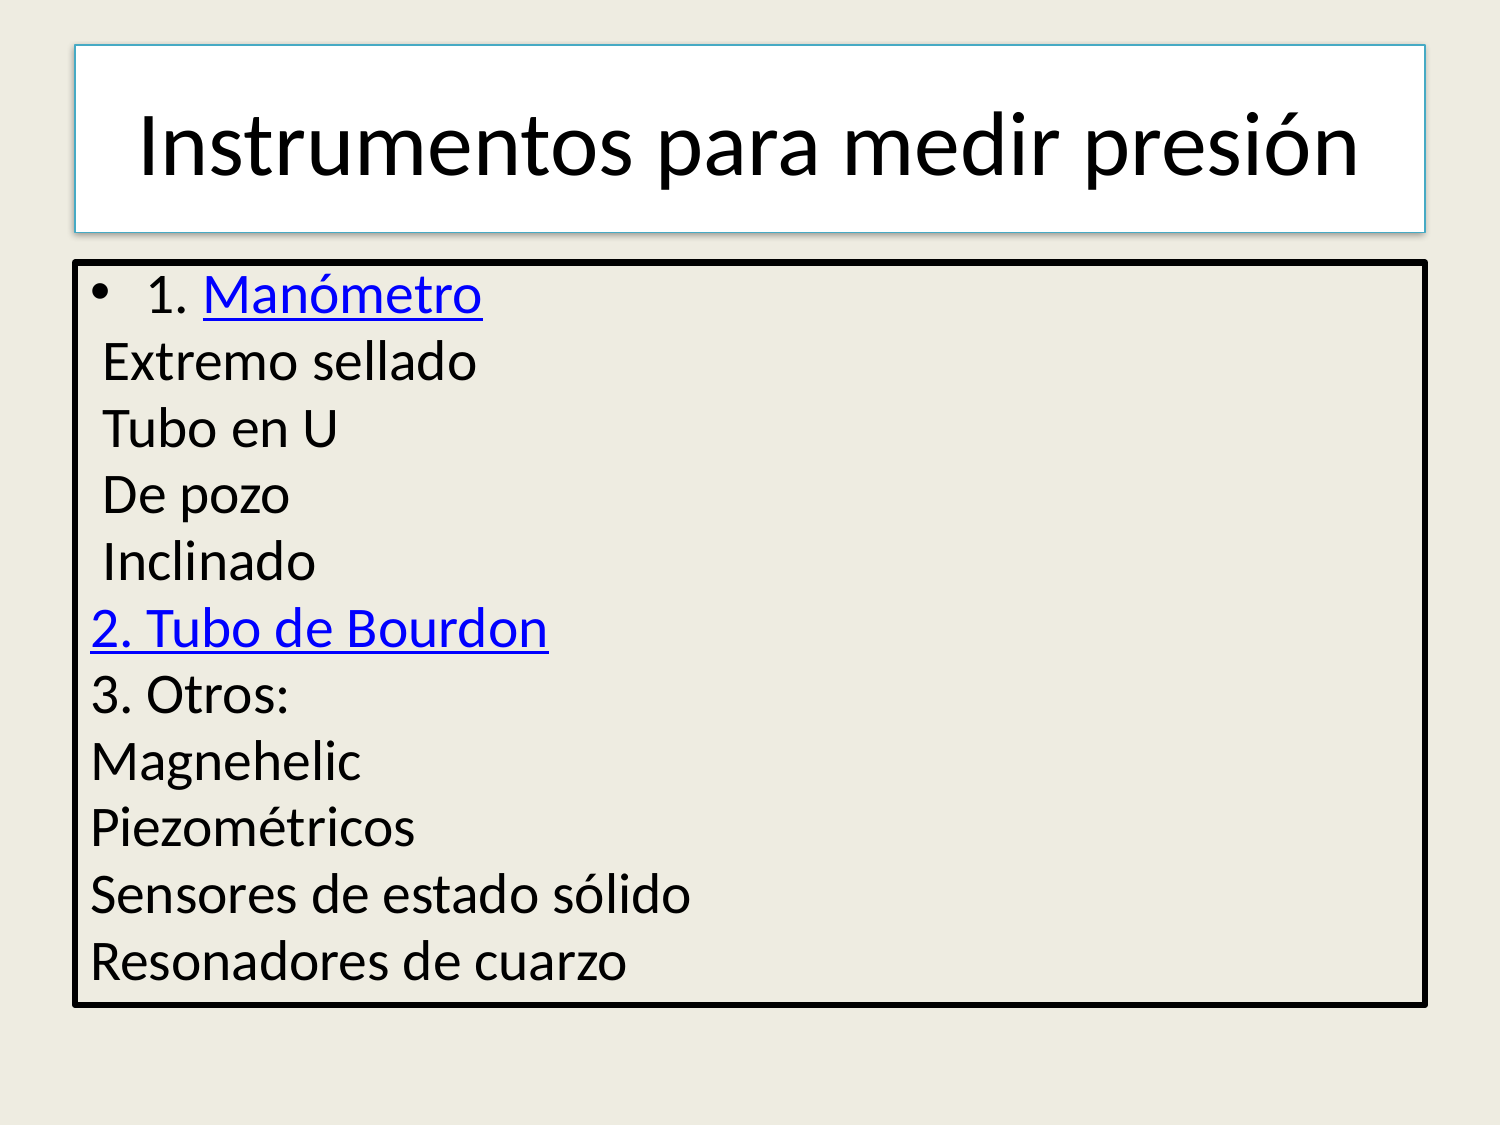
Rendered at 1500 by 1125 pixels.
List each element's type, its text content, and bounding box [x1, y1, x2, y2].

list 1. Manómetro Extremo sellado Tubo en U De pozo Inclinado 2. Tubo de Bourdon 3. Otros: Magnehelic Piezométricos Sensores de estado sólido Resonadores de cuarzo [75, 262, 1425, 1005]
title Instrumentos para medir presión [74, 44, 1426, 233]
